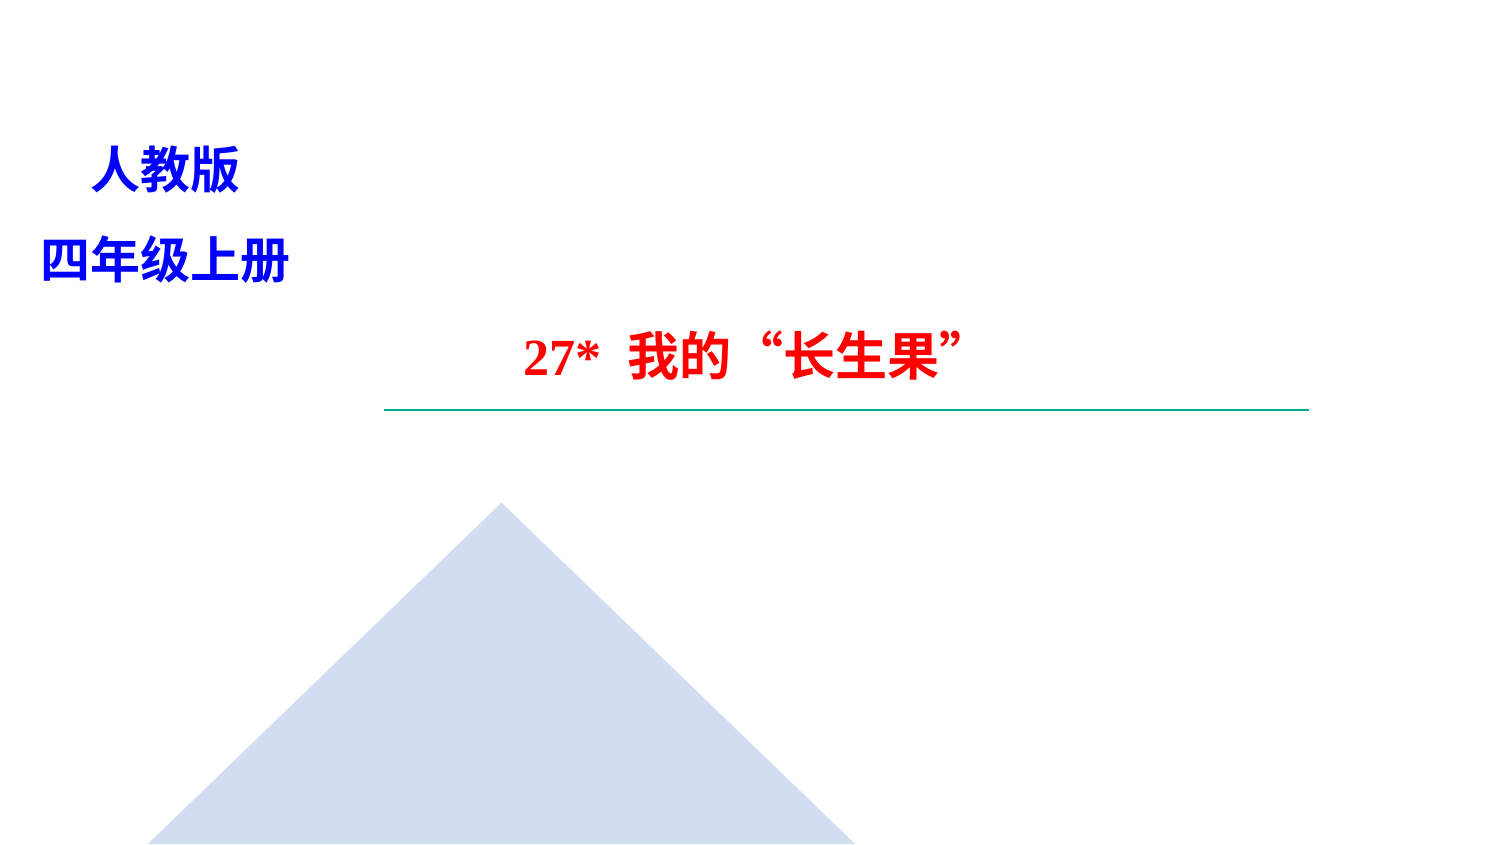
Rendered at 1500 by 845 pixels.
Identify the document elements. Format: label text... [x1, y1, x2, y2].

text_box 27* 我的“长生果” [509, 315, 1007, 393]
